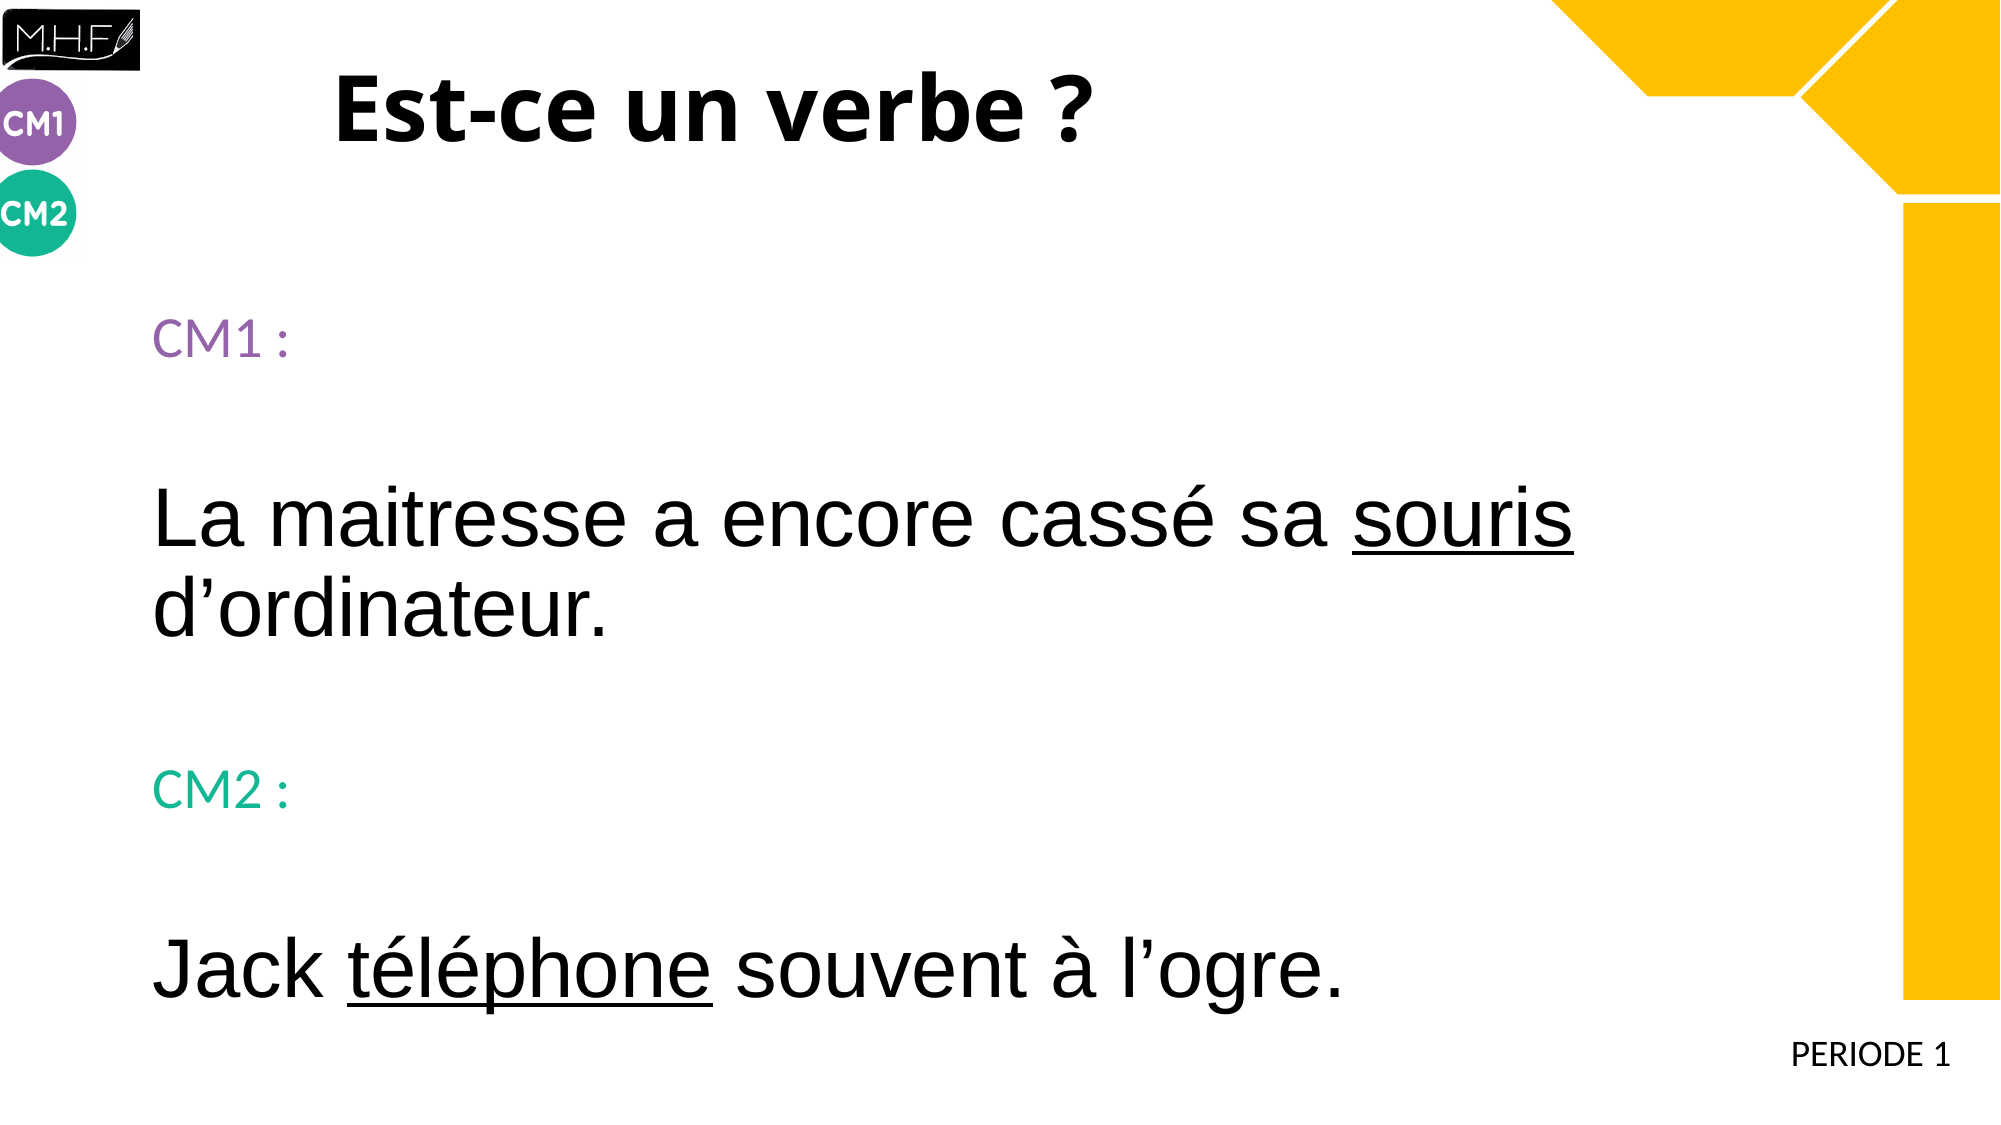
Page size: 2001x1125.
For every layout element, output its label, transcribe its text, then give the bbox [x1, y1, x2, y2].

text_box PERIODE 1 [1362, 1021, 1967, 1082]
title Est-ce un verbe ? [316, 3, 1863, 221]
list CM1 : La maitresse a encore cassé sa souris d’ordinateur. CM2 : Jack téléphone souvent à l’ogre. [137, 299, 1863, 1048]
text_box [1799, 0, 2000, 196]
picture [0, 7, 140, 259]
text_box [1549, 0, 1892, 98]
text_box [1902, 202, 2000, 1001]
